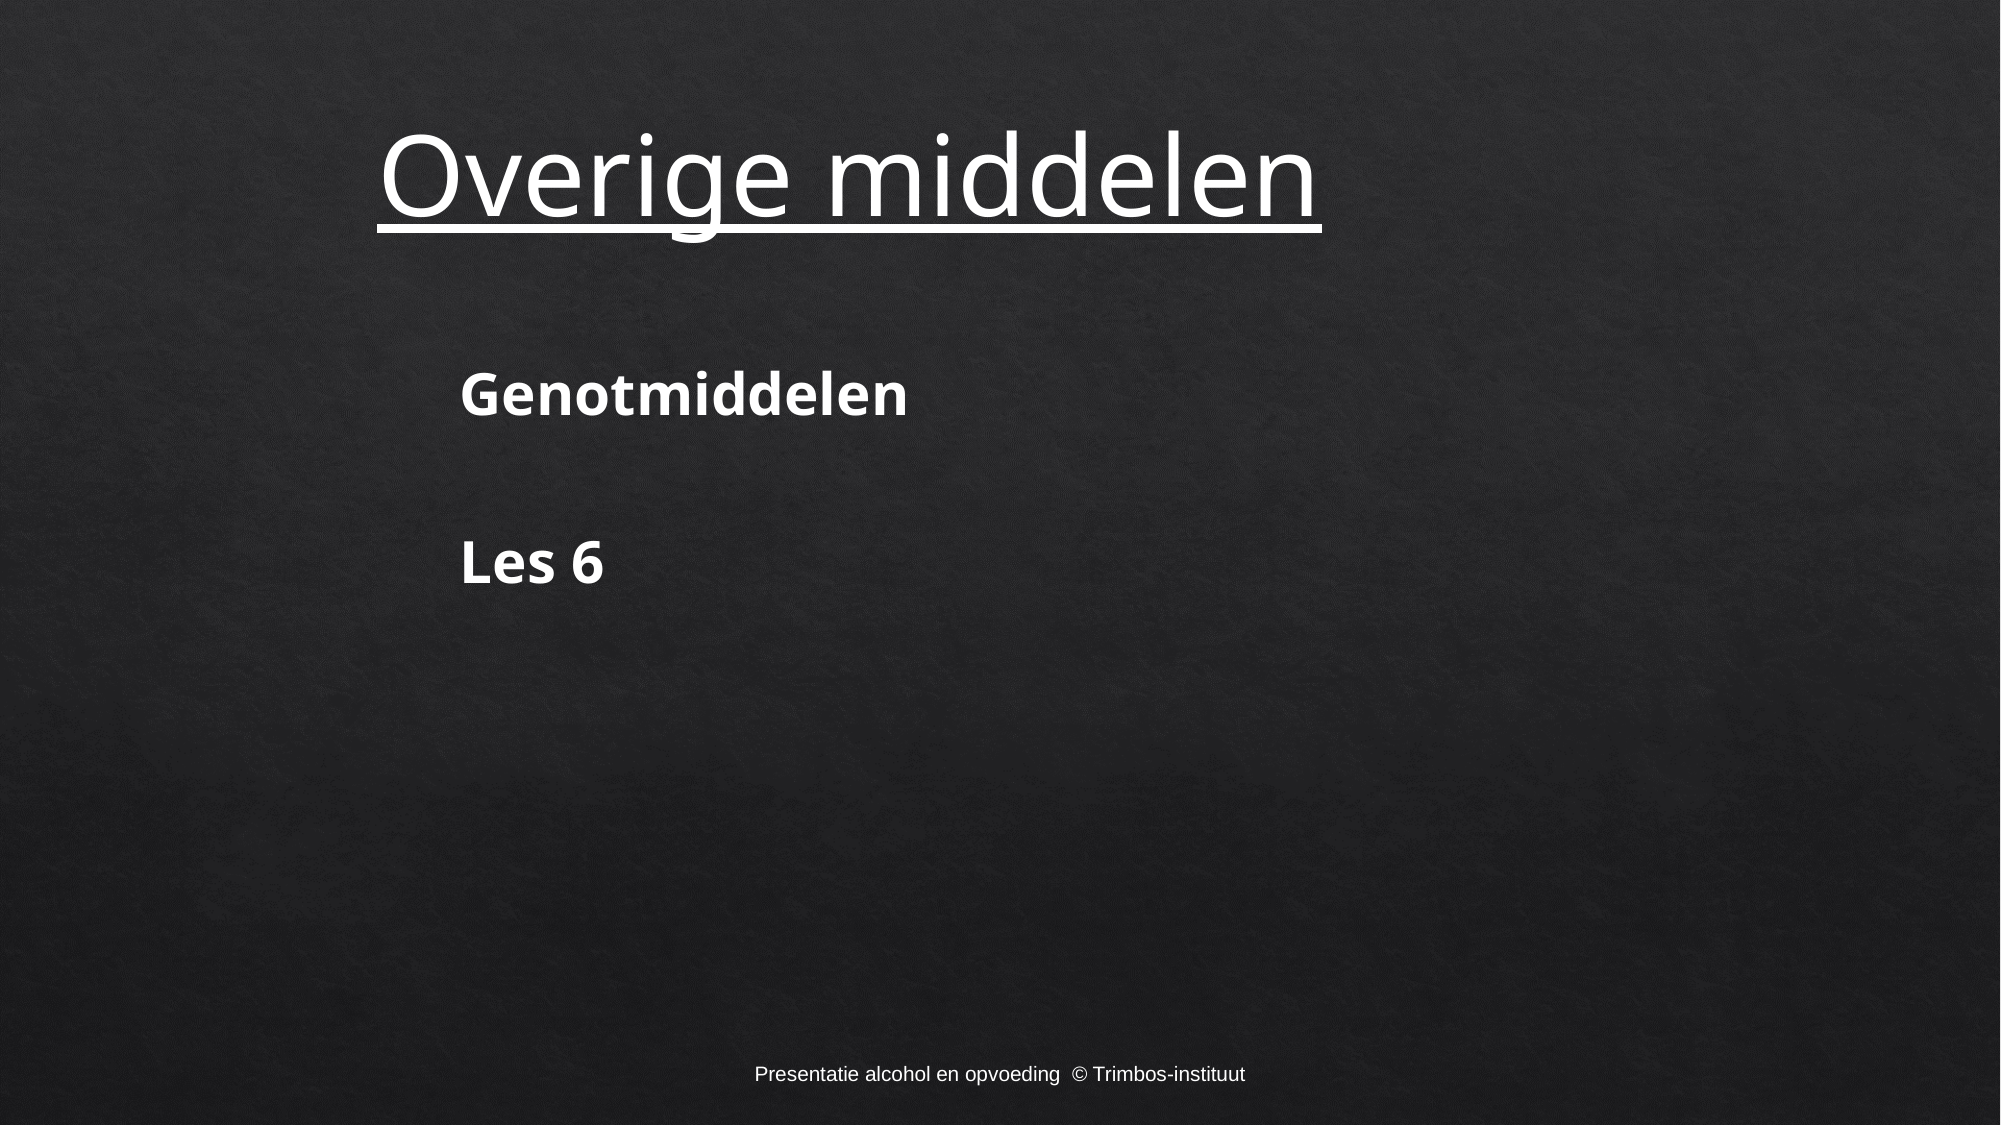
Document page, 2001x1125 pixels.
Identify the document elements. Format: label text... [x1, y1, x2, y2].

picture [0, 0, 2001, 1125]
list Genotmiddelen Les 6 [444, 267, 1071, 1010]
footer Presentatie alcohol en opvoeding © Trimbos-instituut [662, 1042, 1338, 1103]
title Overige middelen [362, 99, 1637, 260]
